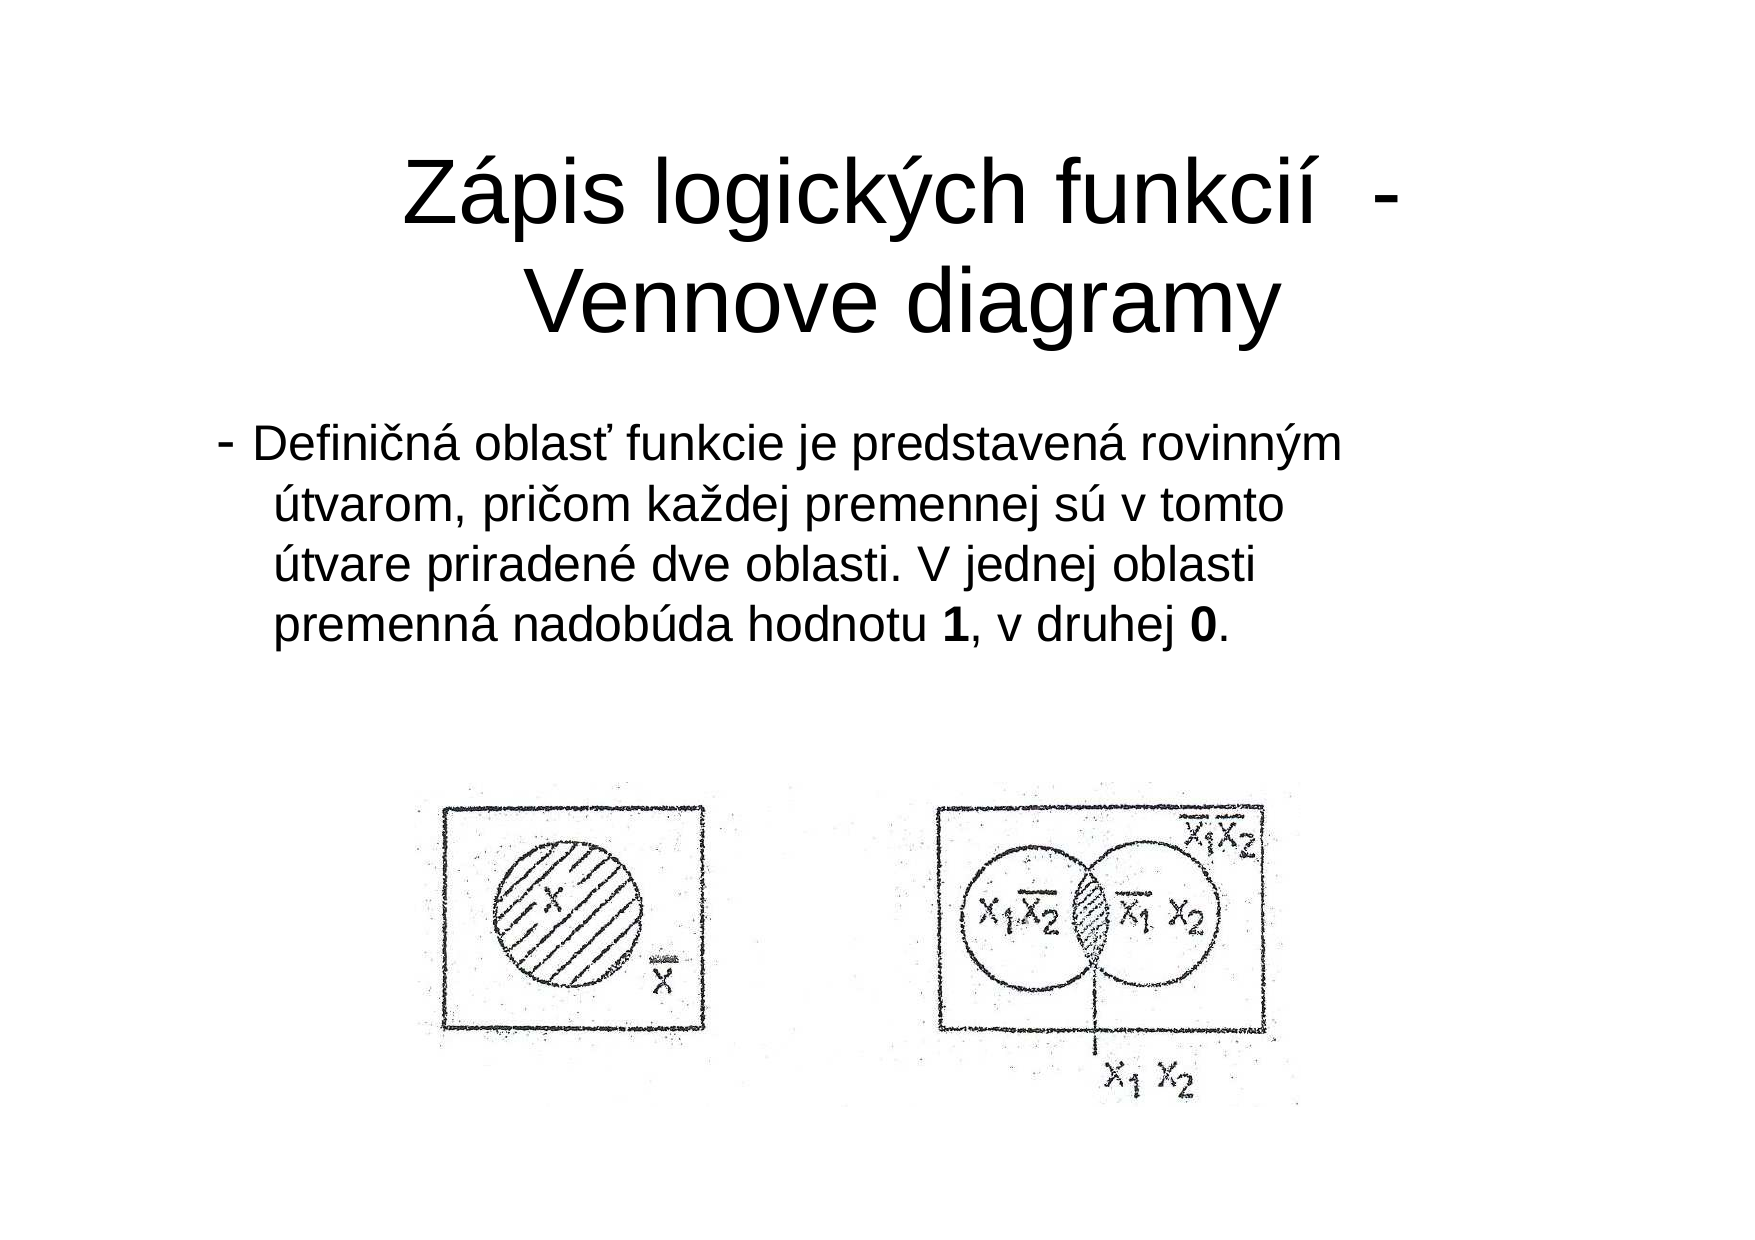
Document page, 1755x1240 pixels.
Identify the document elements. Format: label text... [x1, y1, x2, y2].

text_box [414, 782, 1301, 1107]
text_box Zápis logických funkcií - Vennove diagramy [214, 117, 1590, 272]
text_box - Definičná oblasť funkcie je predstavená rovinným útvarom, pričom každej premennej sú v tomto útvare priradené dve oblasti. V jednej oblasti premenná nadobúda hodnotu 1, v druhej 0. [214, 401, 1440, 652]
